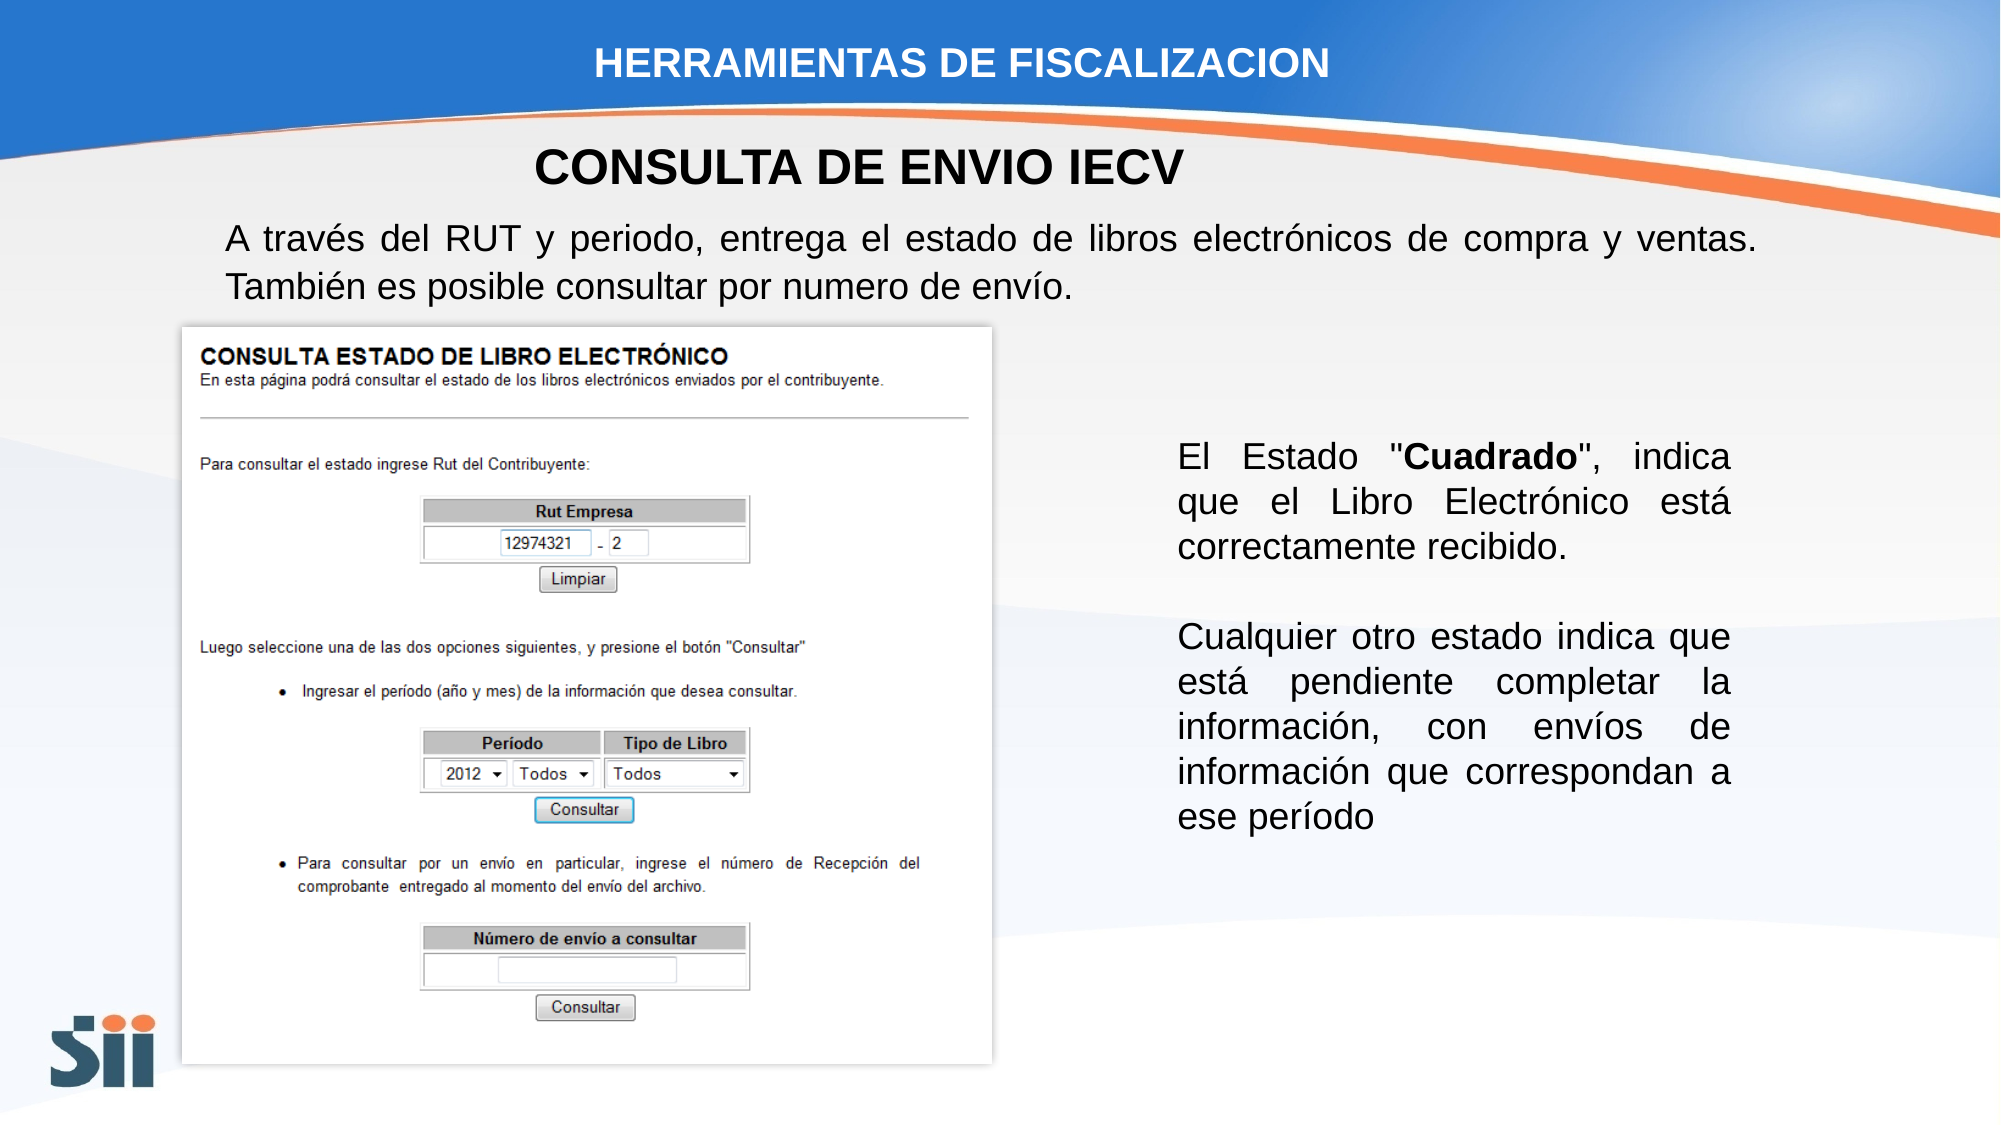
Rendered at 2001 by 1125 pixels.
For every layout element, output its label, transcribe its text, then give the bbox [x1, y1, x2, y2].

text_box CONSULTA DE ENVIO IECV [265, 127, 1455, 203]
text_box HERRAMIENTAS DE FISCALIZACION [212, 28, 1713, 94]
picture [0, 0, 2001, 1125]
text_box A través del RUT y periodo, entrega el estado de libros electrónicos de compra y ventas. También es posible consultar por numero de envío. [210, 203, 1773, 315]
text_box El Estado "Cuadrado", indica que el Libro Electrónico está correctamente recibido. Cualquier otro estado indica que está pendiente completar la información, con envíos de información que correspondan a ese período [1162, 424, 1746, 845]
